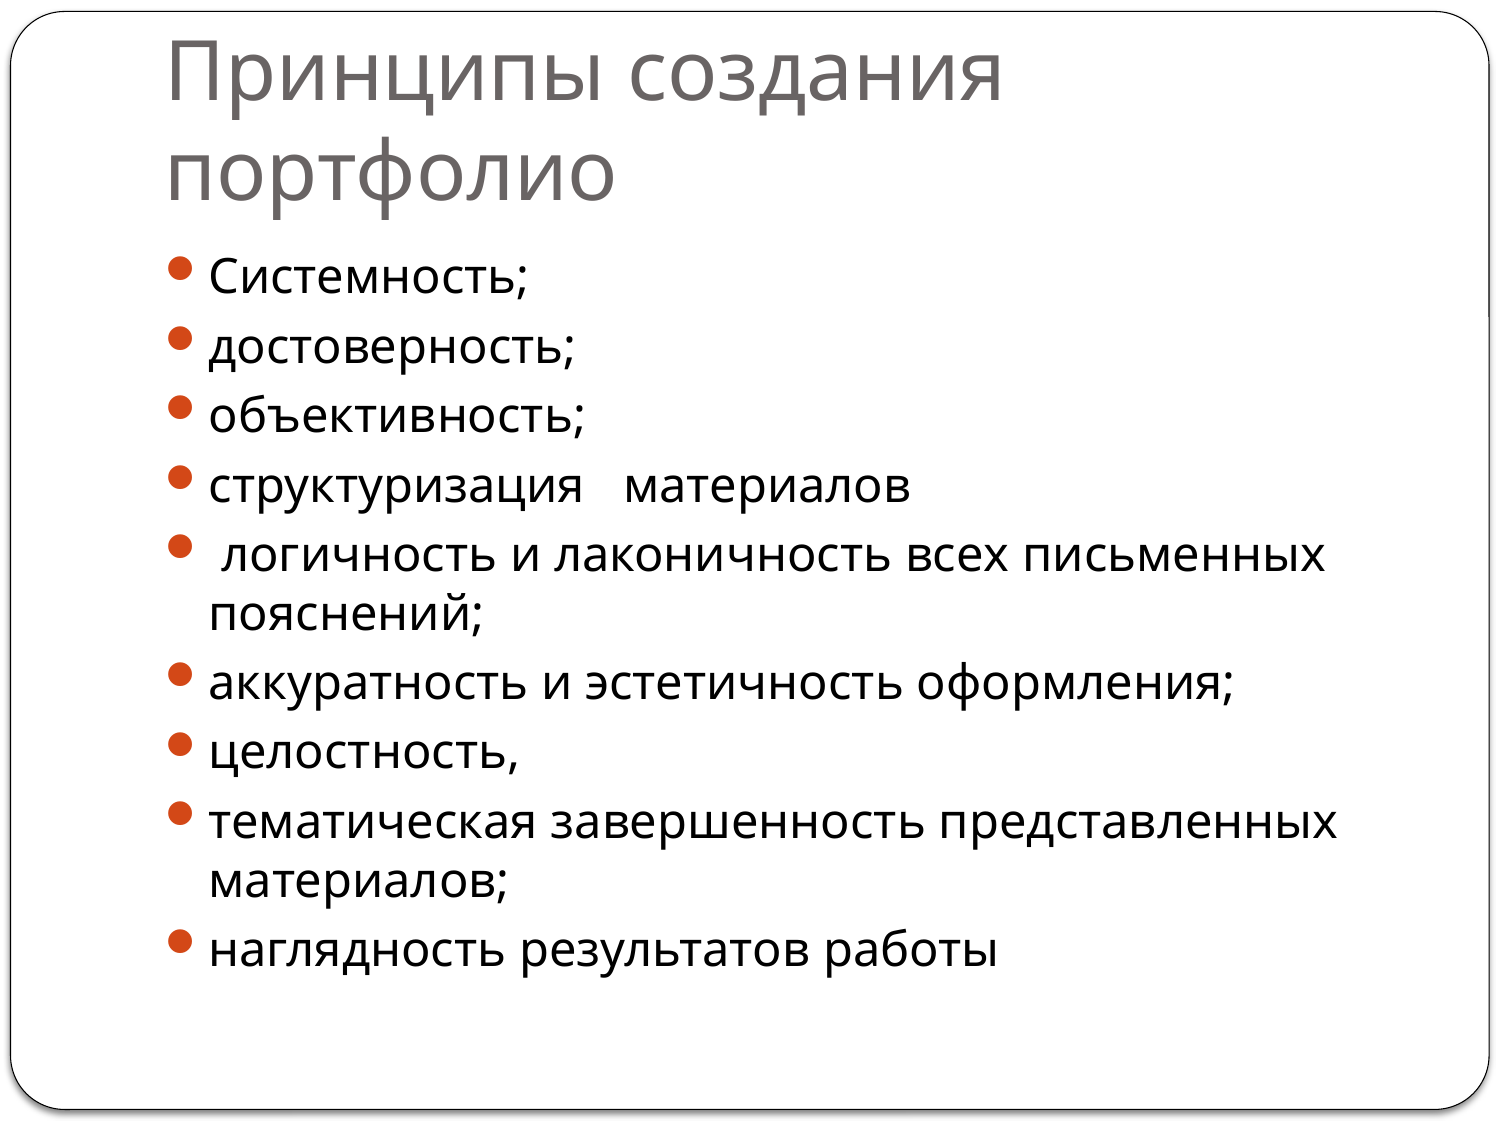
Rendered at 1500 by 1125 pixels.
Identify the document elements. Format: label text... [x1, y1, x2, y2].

list Системность; достоверность; объективность; структуризация материалов логичность и лаконичность всех письменных пояснений; аккуратность и эстетичность оформления; целостность, тематическая завершенность представленных материалов; наглядность результатов работы [150, 237, 1425, 988]
title Принципы создания портфолио [150, 45, 1425, 233]
